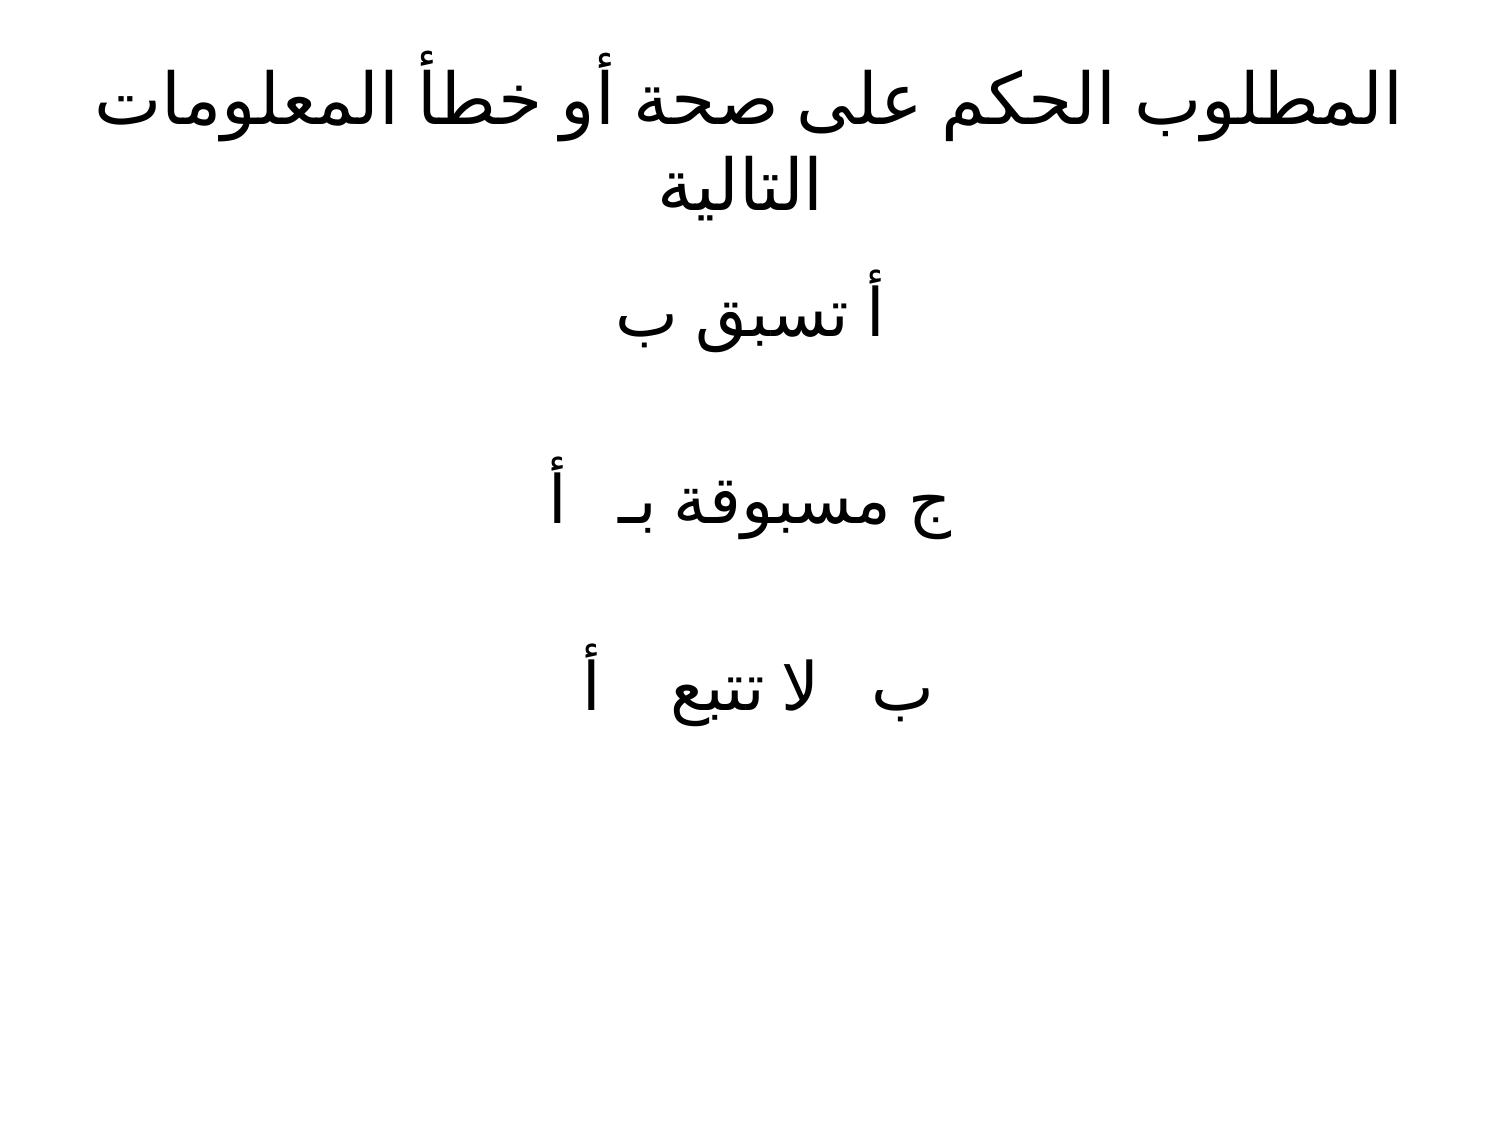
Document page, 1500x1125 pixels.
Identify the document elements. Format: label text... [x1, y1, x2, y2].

title المطلوب الحكم على صحة أو خطأ المعلومات التالية [75, 45, 1425, 233]
list أ تسبق ب ج مسبوقة بـ أ ب لا تتبع أ [75, 262, 1425, 1005]
